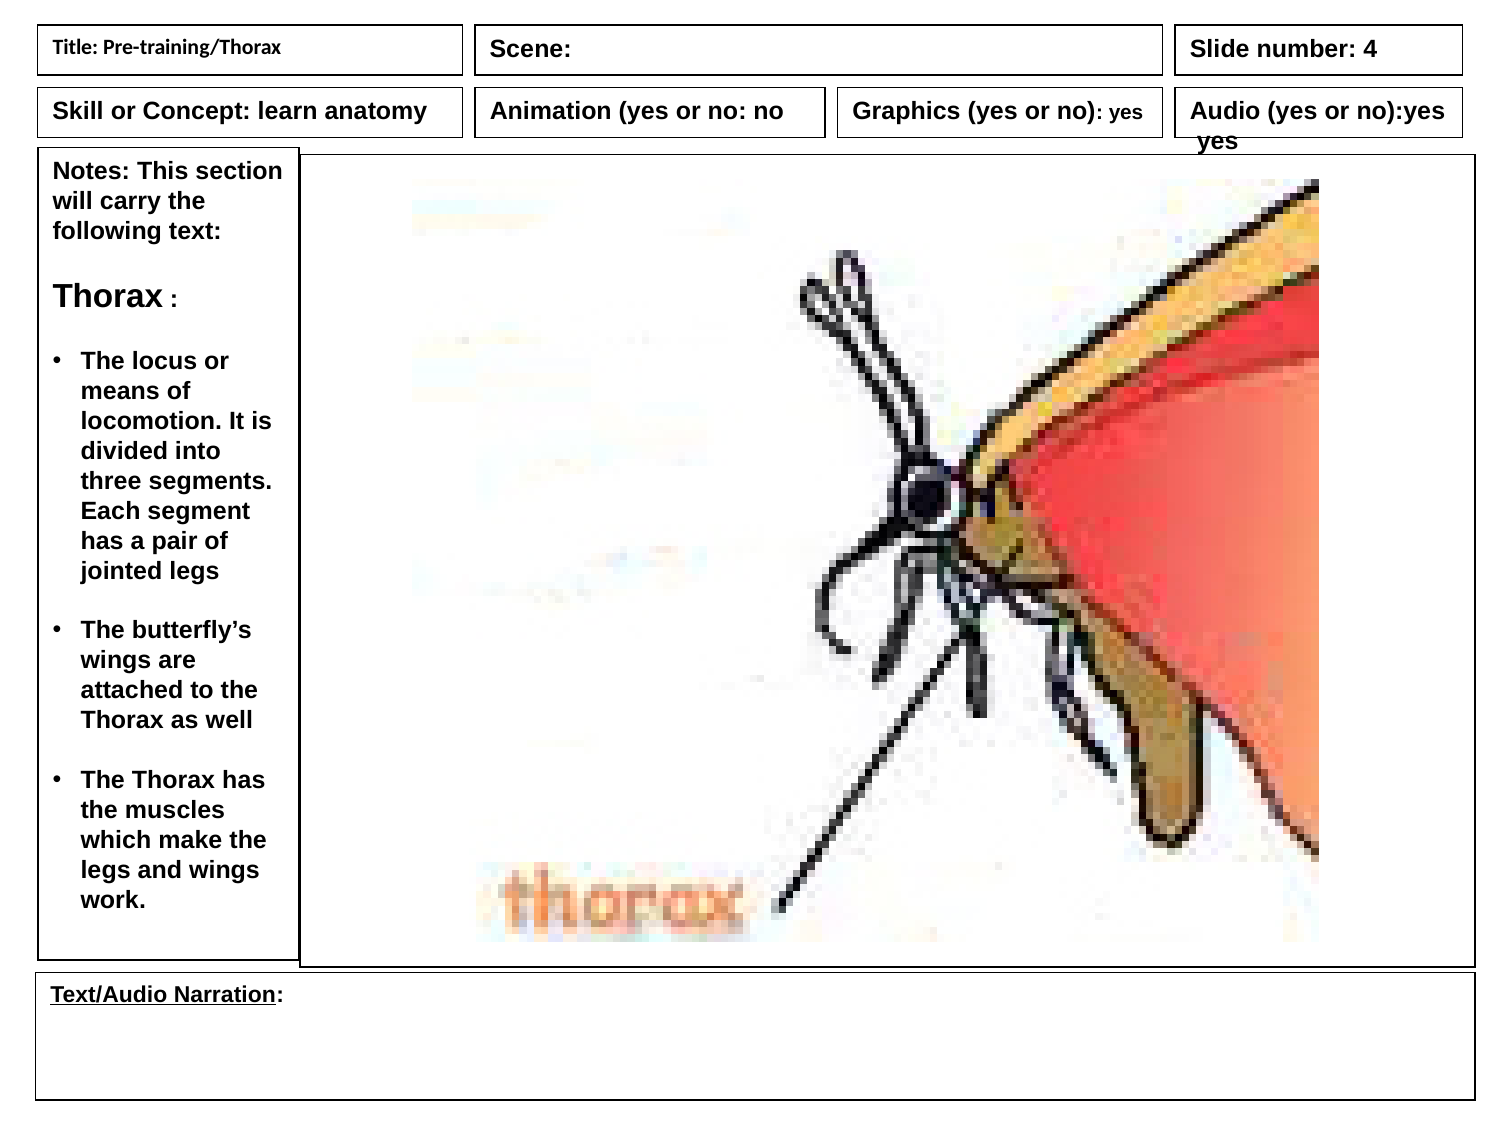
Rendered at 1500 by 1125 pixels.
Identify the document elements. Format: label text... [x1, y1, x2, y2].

text_box Title: Pre-training/Thorax [37, 24, 463, 75]
text_box Skill or Concept: learn anatomy [37, 87, 463, 138]
text_box Slide number: 4 [1174, 24, 1463, 75]
text_box [300, 154, 1475, 968]
picture [412, 179, 1319, 943]
text_box Text/Audio Narration: [35, 972, 1475, 1100]
text_box Graphics (yes or no): yes [837, 87, 1163, 138]
text_box Notes: This section will carry the following text: Thorax : The locus or means of locomotion. It is divided into three segments. Each segment has a pair of jointed legs The butterfly’s wings are attached to the Thorax as well The Thorax has the muscles which make the legs and wings work. [37, 147, 300, 960]
text_box Audio (yes or no):yes yes [1175, 87, 1463, 138]
text_box Scene: [474, 24, 1163, 75]
text_box Animation (yes or no: no [474, 87, 825, 138]
